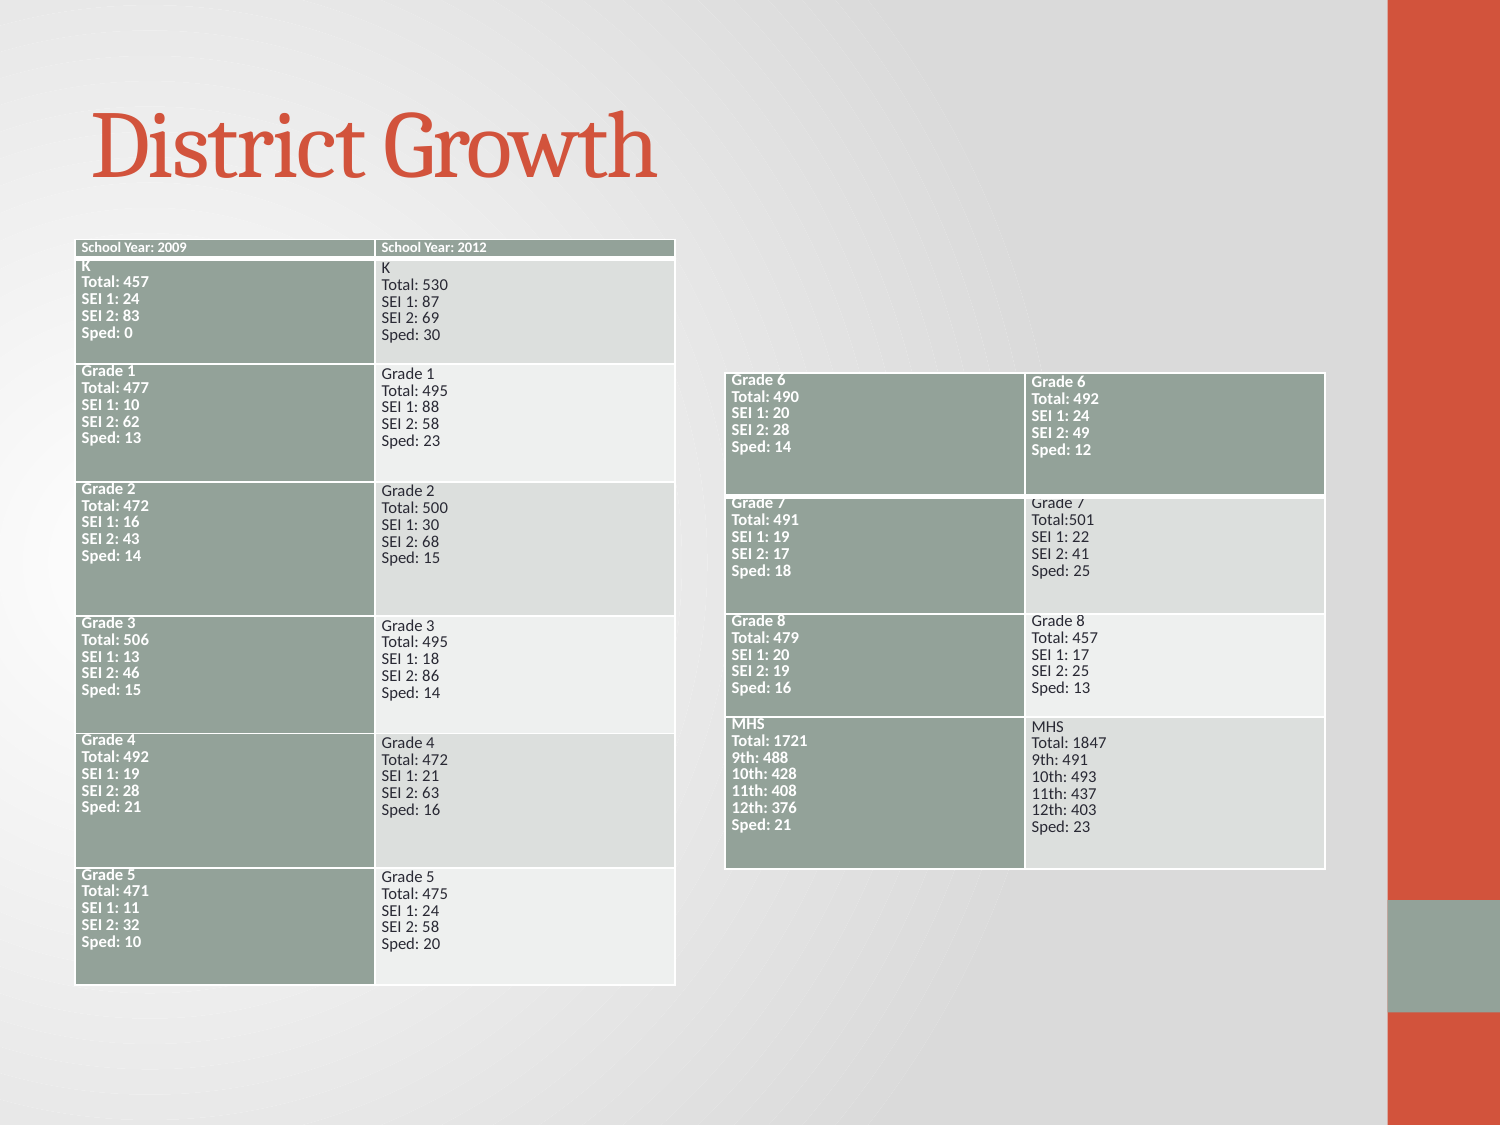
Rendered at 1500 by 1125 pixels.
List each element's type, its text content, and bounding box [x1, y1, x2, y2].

table_cell Grade 1 Total: 477 SEI 1: 10 SEI 2: 62 Sped: 13 [76, 365, 374, 481]
table_header School Year: 2012 [376, 240, 674, 256]
table_cell K Total: 530 SEI 1: 87 SEI 2: 69 Sped: 30 [376, 261, 674, 363]
table_cell Grade 5 Total: 475 SEI 1: 24 SEI 2: 58 Sped: 20 [376, 869, 674, 984]
table_cell Grade 7 Total:501 SEI 1: 22 SEI 2: 41 Sped: 25 [1026, 499, 1324, 613]
table_cell K Total: 457 SEI 1: 24 SEI 2: 83 Sped: 0 [76, 261, 374, 363]
table_cell Grade 1 Total: 495 SEI 1: 88 SEI 2: 58 Sped: 23 [376, 365, 674, 481]
table_cell Grade 3 Total: 495 SEI 1: 18 SEI 2: 86 Sped: 14 [376, 617, 674, 733]
table_cell Grade 4 Total: 472 SEI 1: 21 SEI 2: 63 Sped: 16 [376, 734, 674, 867]
table_cell Grade 4 Total: 492 SEI 1: 19 SEI 2: 28 Sped: 21 [76, 734, 374, 867]
table_cell MHS Total: 1721 9th: 488 10th: 428 11th: 408 12th: 376 Sped: 21 [726, 718, 1024, 868]
table_cell Grade 8 Total: 479 SEI 1: 20 SEI 2: 19 Sped: 16 [726, 615, 1024, 716]
table_cell Grade 2 Total: 500 SEI 1: 30 SEI 2: 68 Sped: 15 [376, 483, 674, 615]
table_cell Grade 5 Total: 471 SEI 1: 11 SEI 2: 32 Sped: 10 [76, 869, 374, 984]
table_cell Grade 7 Total: 491 SEI 1: 19 SEI 2: 17 Sped: 18 [726, 499, 1024, 613]
table_header Grade 6 Total: 490 SEI 1: 20 SEI 2: 28 Sped: 14 [726, 374, 1024, 494]
title District Growth [75, 45, 1325, 233]
table_header Grade 6 Total: 492 SEI 1: 24 SEI 2: 49 Sped: 12 [1026, 374, 1324, 494]
table_header School Year: 2009 [76, 240, 374, 256]
table_cell MHS Total: 1847 9th: 491 10th: 493 11th: 437 12th: 403 Sped: 23 [1026, 718, 1324, 868]
table_cell Grade 3 Total: 506 SEI 1: 13 SEI 2: 46 Sped: 15 [76, 617, 374, 733]
table_cell Grade 2 Total: 472 SEI 1: 16 SEI 2: 43 Sped: 14 [76, 483, 374, 615]
table_cell Grade 8 Total: 457 SEI 1: 17 SEI 2: 25 Sped: 13 [1026, 615, 1324, 716]
